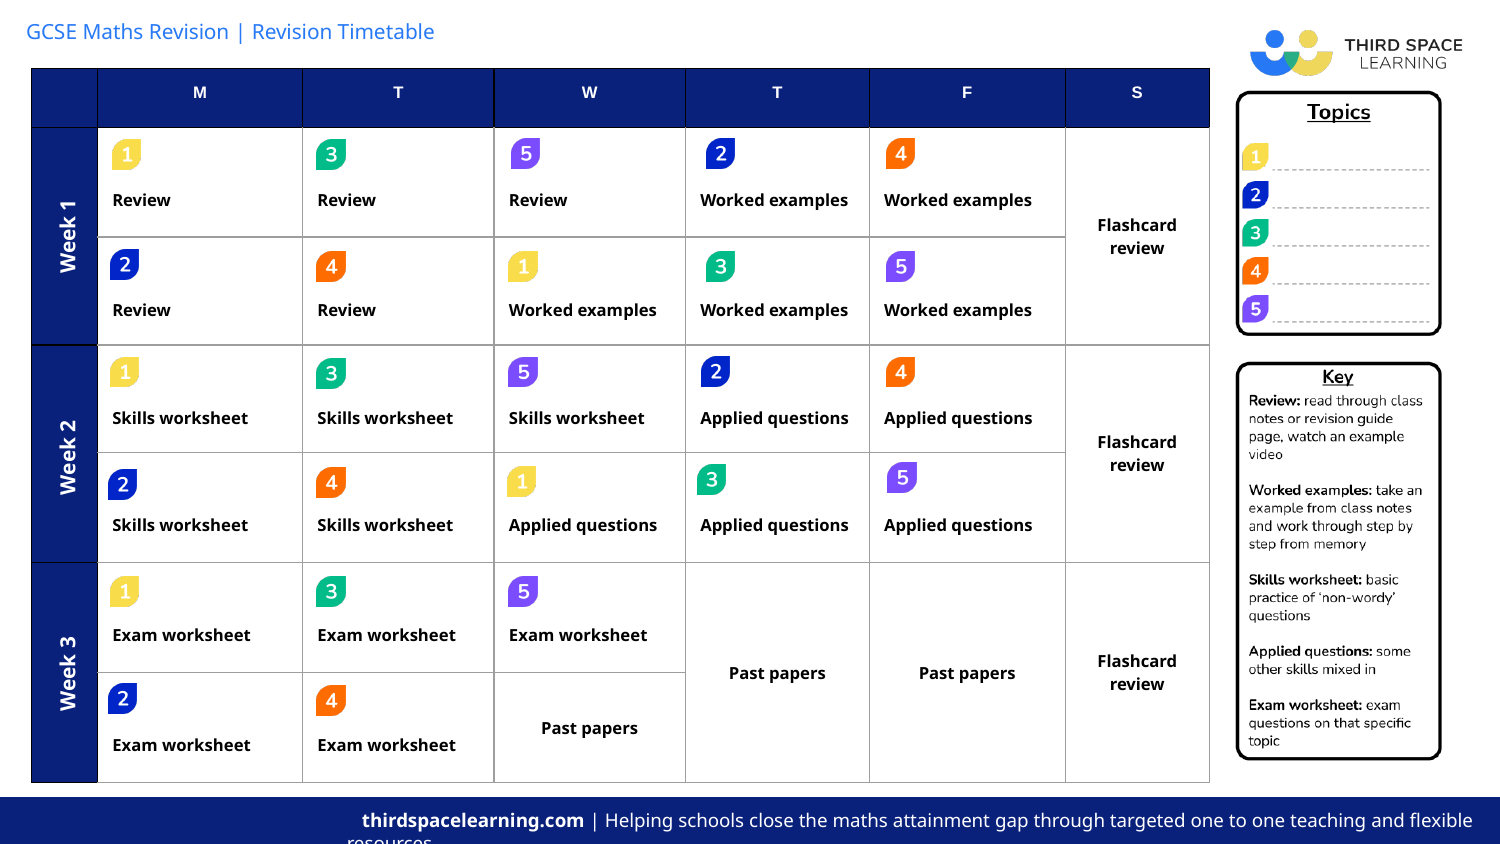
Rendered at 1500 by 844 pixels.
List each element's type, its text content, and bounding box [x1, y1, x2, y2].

table_cell Skills worksheet [495, 346, 685, 452]
picture [1234, 89, 1443, 336]
table_cell Review [495, 128, 685, 236]
table_cell [32, 128, 97, 344]
table_header T [303, 69, 493, 127]
picture [885, 356, 915, 388]
table_cell Review [98, 128, 302, 236]
text_box Week 2 [41, 390, 93, 526]
table_cell Past papers [686, 563, 869, 782]
table_cell Exam worksheet [303, 673, 493, 782]
text_box Week 3 [41, 606, 93, 743]
picture [887, 462, 917, 493]
table_cell Worked examples [686, 128, 869, 236]
picture [508, 251, 538, 282]
text_box Week 1 [41, 168, 93, 305]
picture [1250, 21, 1465, 87]
picture [507, 466, 536, 497]
table_cell Skills worksheet [98, 346, 302, 452]
picture [110, 356, 139, 388]
picture [705, 251, 735, 282]
picture [316, 467, 346, 498]
picture [700, 356, 734, 391]
table_cell [32, 563, 97, 782]
table_cell Applied questions [870, 453, 1065, 562]
table_cell Skills worksheet [303, 346, 493, 452]
picture [110, 249, 143, 284]
table_cell Past papers [870, 563, 1065, 782]
picture [108, 469, 141, 504]
table_header W [495, 69, 685, 127]
table_cell Exam worksheet [98, 563, 302, 672]
table_header [32, 69, 97, 127]
table_cell Review [303, 238, 493, 344]
picture [697, 464, 727, 496]
picture [508, 356, 538, 388]
picture [1234, 356, 1443, 761]
picture [316, 139, 346, 170]
table_cell Worked examples [495, 238, 685, 344]
table_header M [98, 69, 302, 127]
table_cell Flashcard review [1066, 346, 1209, 562]
picture [110, 576, 139, 607]
picture [111, 139, 141, 170]
table_cell Worked examples [870, 128, 1065, 236]
table_cell Worked examples [870, 238, 1065, 344]
picture [885, 138, 915, 169]
picture [508, 576, 538, 607]
picture [316, 357, 346, 389]
table_cell Applied questions [686, 453, 869, 562]
picture [705, 138, 739, 173]
table_cell Flashcard review [1066, 128, 1209, 344]
picture [511, 138, 541, 169]
table_cell Review [98, 238, 302, 344]
table_header F [870, 69, 1065, 127]
table_cell Exam worksheet [495, 563, 685, 672]
table_cell Review [303, 128, 493, 236]
table_header T [686, 69, 869, 127]
picture [885, 251, 915, 282]
table_cell Applied questions [686, 346, 869, 452]
table_cell [32, 346, 97, 562]
table_cell Past papers [495, 673, 685, 782]
table_header S [1066, 69, 1209, 127]
table_cell Skills worksheet [98, 453, 302, 562]
picture [316, 251, 346, 282]
table_cell Applied questions [870, 346, 1065, 452]
picture [316, 685, 346, 716]
table_cell Flashcard review [1066, 563, 1209, 782]
table_cell Exam worksheet [98, 673, 302, 782]
table_cell Skills worksheet [303, 453, 493, 562]
table_cell Exam worksheet [303, 563, 493, 672]
picture [316, 576, 346, 607]
picture [108, 683, 141, 718]
table_cell Worked examples [686, 238, 869, 344]
table_cell Applied questions [495, 453, 685, 562]
